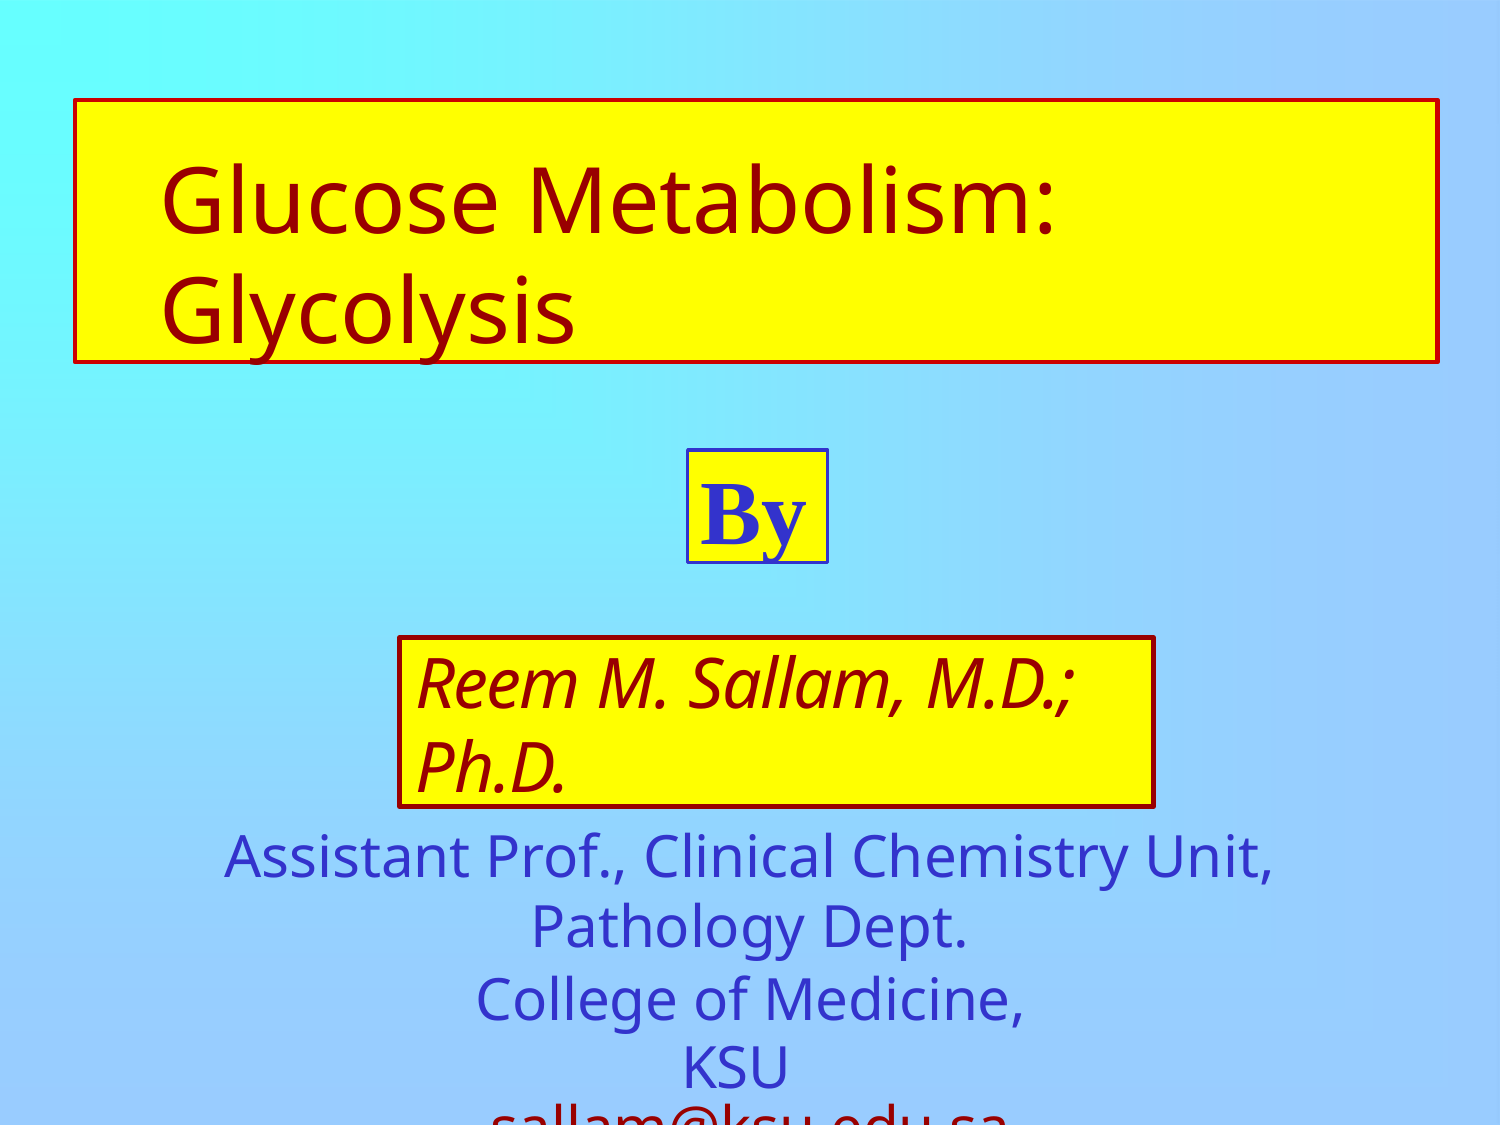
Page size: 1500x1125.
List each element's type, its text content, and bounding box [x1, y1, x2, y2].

text_box Reem M. Sallam, M.D.; Ph.D. [399, 637, 1154, 807]
text_box [0, 0, 1500, 1125]
text_box By [687, 450, 828, 563]
title Glucose Metabolism: Glycolysis [75, 100, 1438, 362]
text_box Assistant Prof., Clinical Chemistry Unit, Pathology Dept. College of Medicine, KSU sallam@ksu.edu.sa [96, 819, 1403, 1125]
